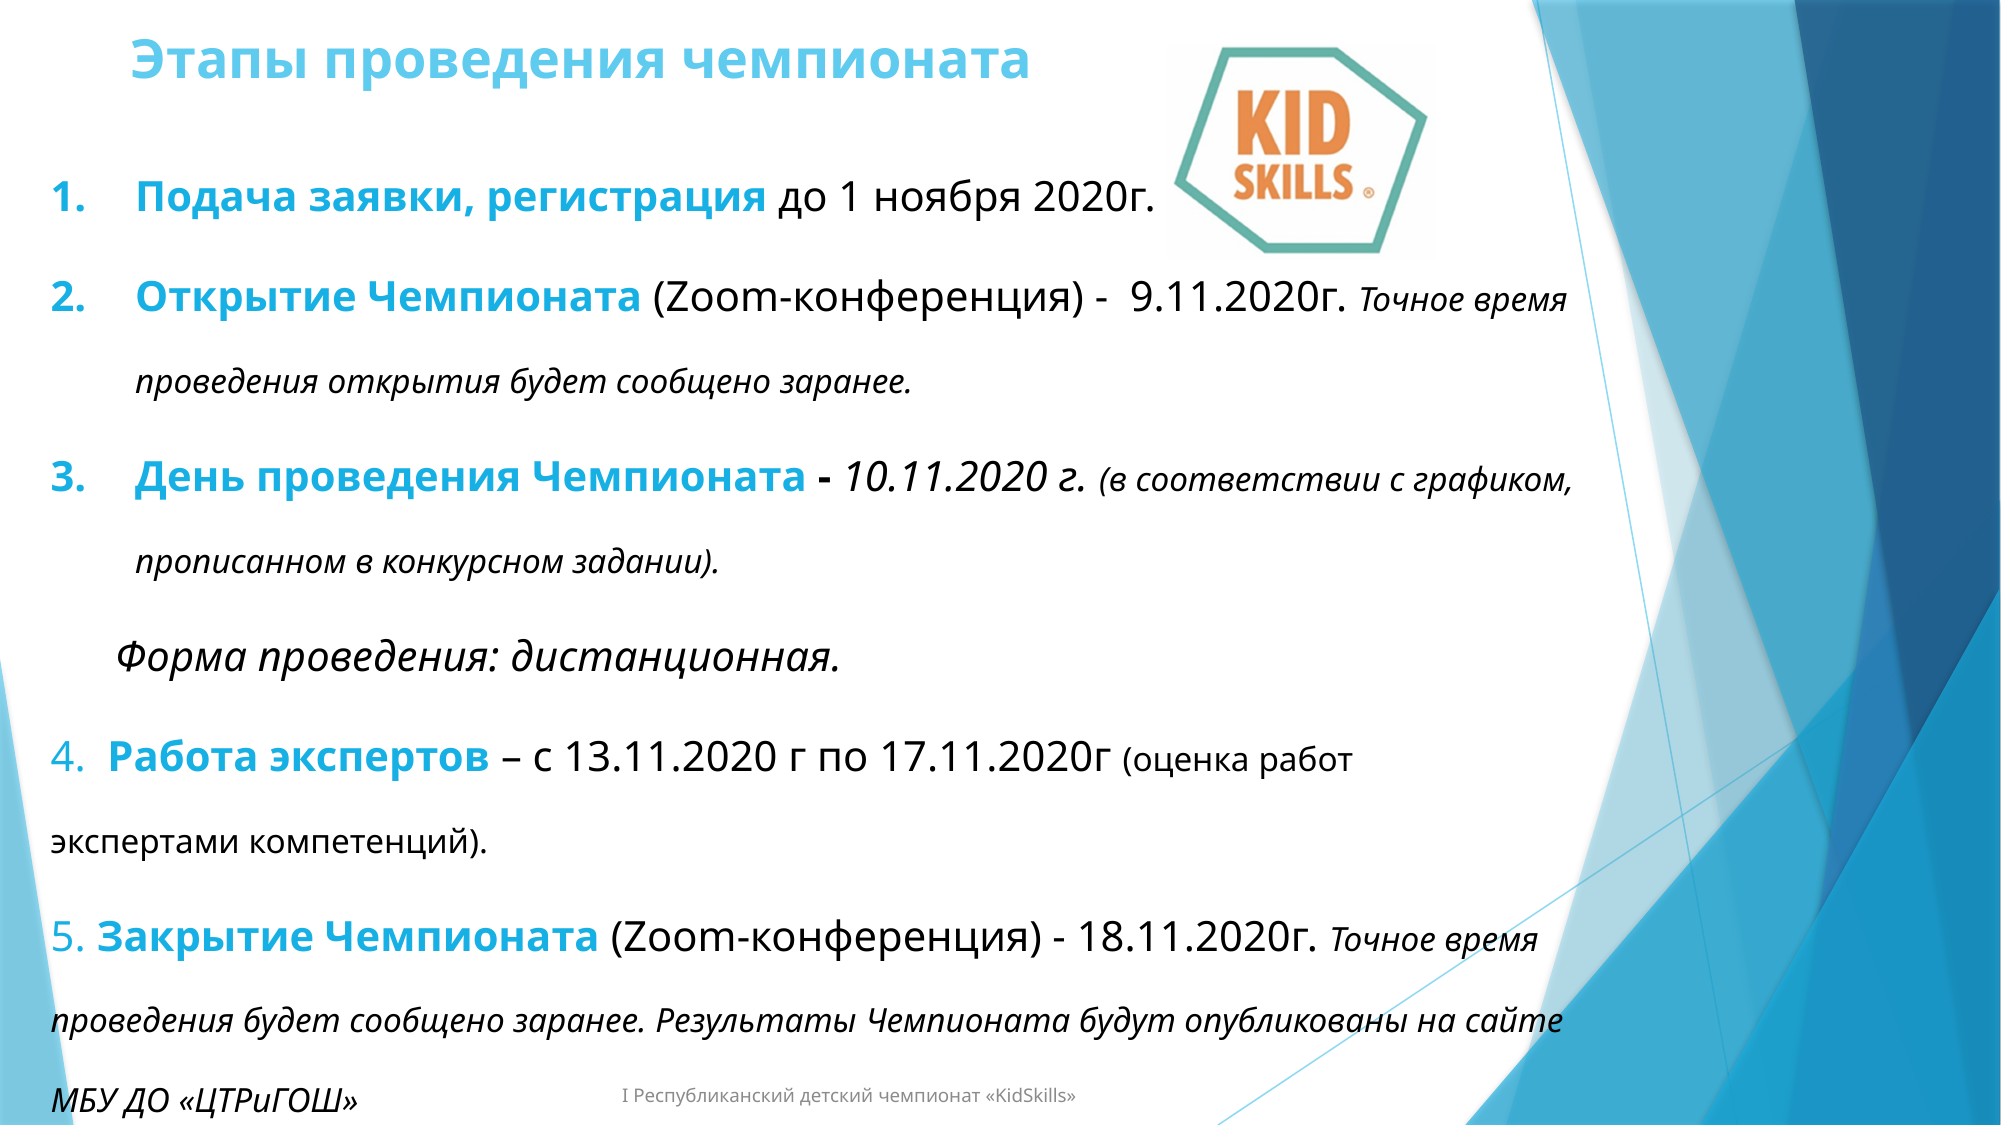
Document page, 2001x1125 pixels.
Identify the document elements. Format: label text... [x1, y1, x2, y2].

footer I Республиканский детский чемпионат «KidSkills» [607, 1065, 1641, 1125]
title Этапы проведения чемпионата [115, 16, 1168, 112]
text_box Подача заявки, регистрация до 1 ноября 2020г. Открытие Чемпионата (Zoom-конференция) - 9.11.2020г. Точное время проведения открытия будет сообщено заранее. День проведения Чемпионата - 10.11.2020 г. (в соответствии с графиком, прописанном в конкурсном задании). Форма проведения: дистанционная. 4. Работа экспертов – с 13.11.2020 г по 17.11.2020г (оценка работ экспертами компетенций). 5. Закрытие Чемпионата (Zoom-конференция) - 18.11.2020г. Точное время проведения будет сообщено заранее. Результаты Чемпионата будут опубликованы на сайте МБУ ДО «ЦТРиГОШ» [35, 112, 1598, 1125]
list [1167, 44, 1437, 260]
